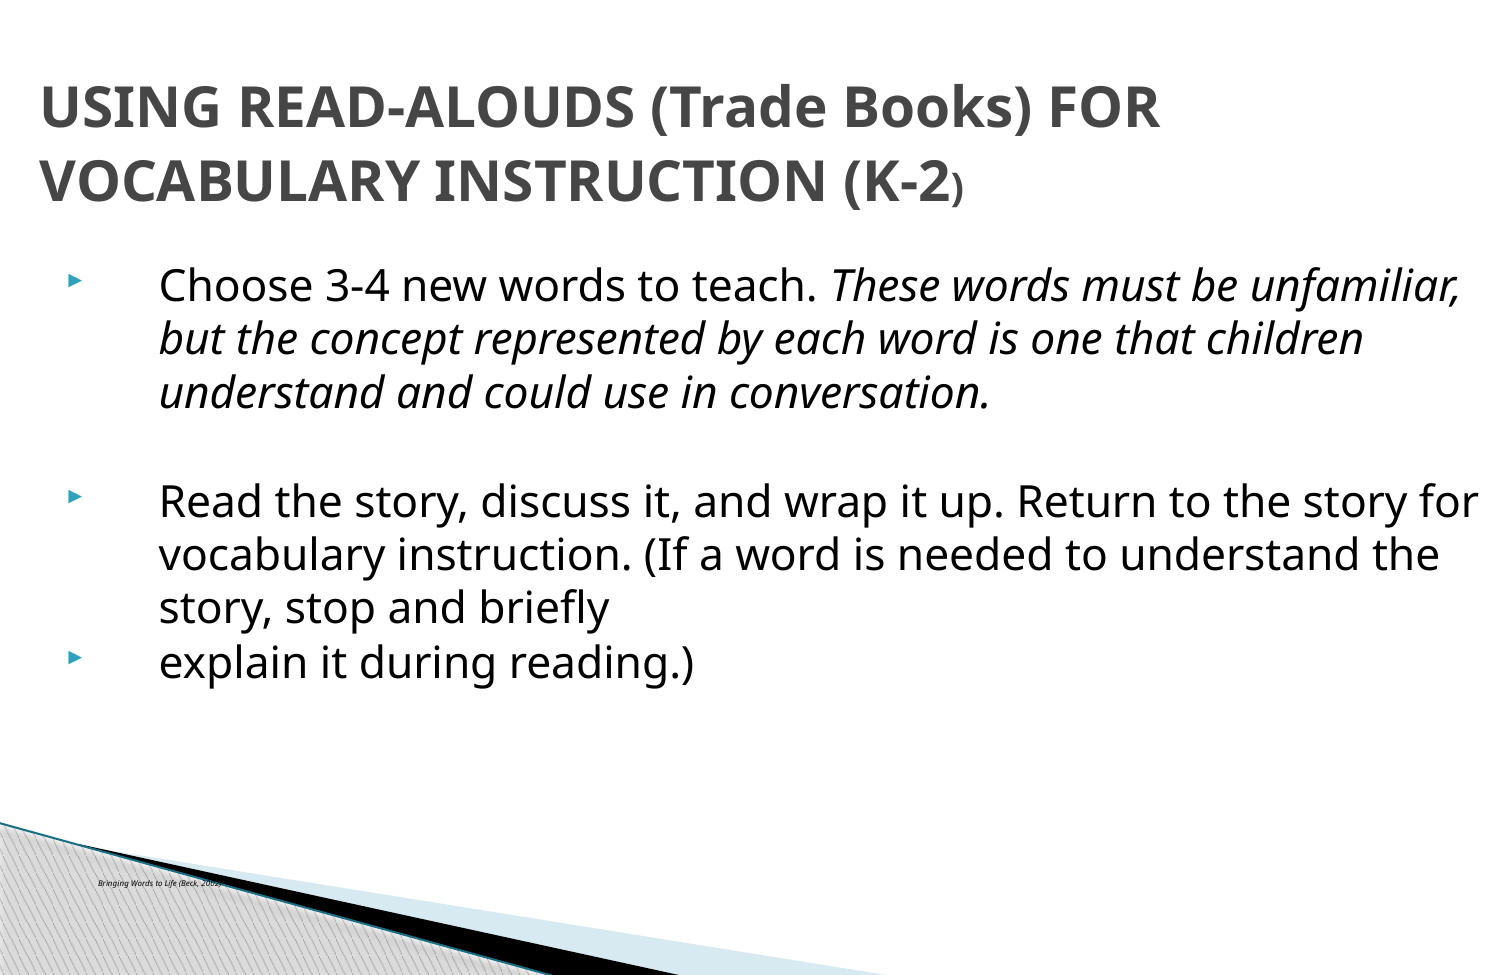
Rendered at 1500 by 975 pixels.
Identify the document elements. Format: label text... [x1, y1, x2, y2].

title USING READ-ALOUDS (Trade Books) FOR VOCABULARY INSTRUCTION (K-2) [24, 62, 1500, 275]
list Choose 3-4 new words to teach. These words must be unfamiliar, but the concept represented by each word is one that children understand and could use in conversation. Read the story, discuss it, and wrap it up. Return to the story for vocabulary instruction. (If a word is needed to understand the story, stop and briefly explain it during reading.) Bringing Words to Life (Beck, 2002) [37, 275, 1500, 913]
